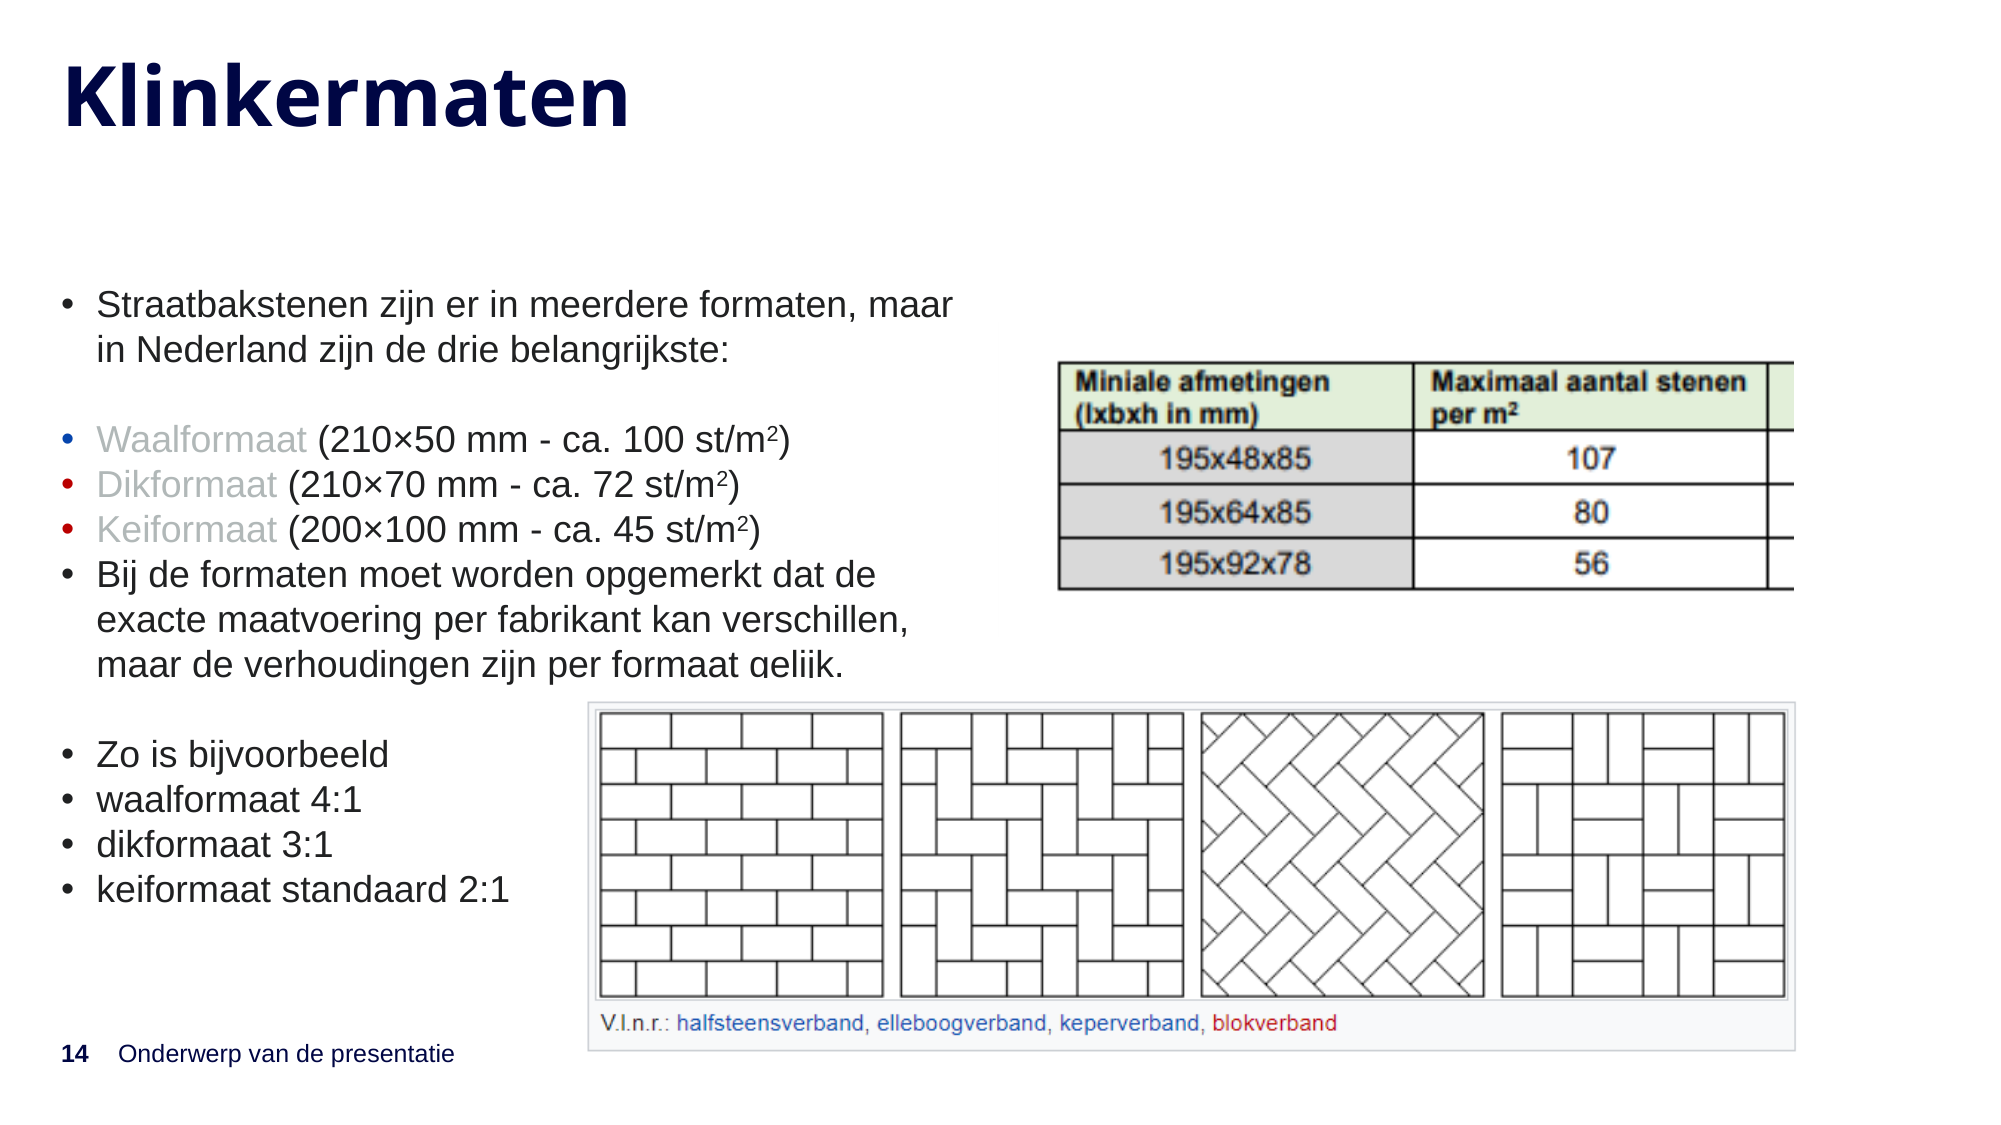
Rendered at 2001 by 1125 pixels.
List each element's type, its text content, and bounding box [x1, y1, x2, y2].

footer Onderwerp van de presentatie [118, 1037, 987, 1073]
slide_number 14 [60, 1037, 113, 1073]
title Klinkermaten [60, 48, 986, 239]
picture [567, 678, 1805, 1068]
picture [997, 322, 1794, 637]
list Straatbakstenen zijn er in meerdere formaten, maar in Nederland zijn de drie belangrijkste: Waalformaat (210×50 mm - ca. 100 st/m2) Dikformaat (210×70 mm - ca. 72 st/m2) Keiformaat (200×100 mm - ca. 45 st/m2) Bij de formaten moet worden opgemerkt dat de exacte maatvoering per fabrikant kan verschillen, maar de verhoudingen zijn per formaat gelijk. Zo is bijvoorbeeld waalformaat 4:1 dikformaat 3:1 keiformaat standaard 2:1 [60, 280, 987, 1006]
